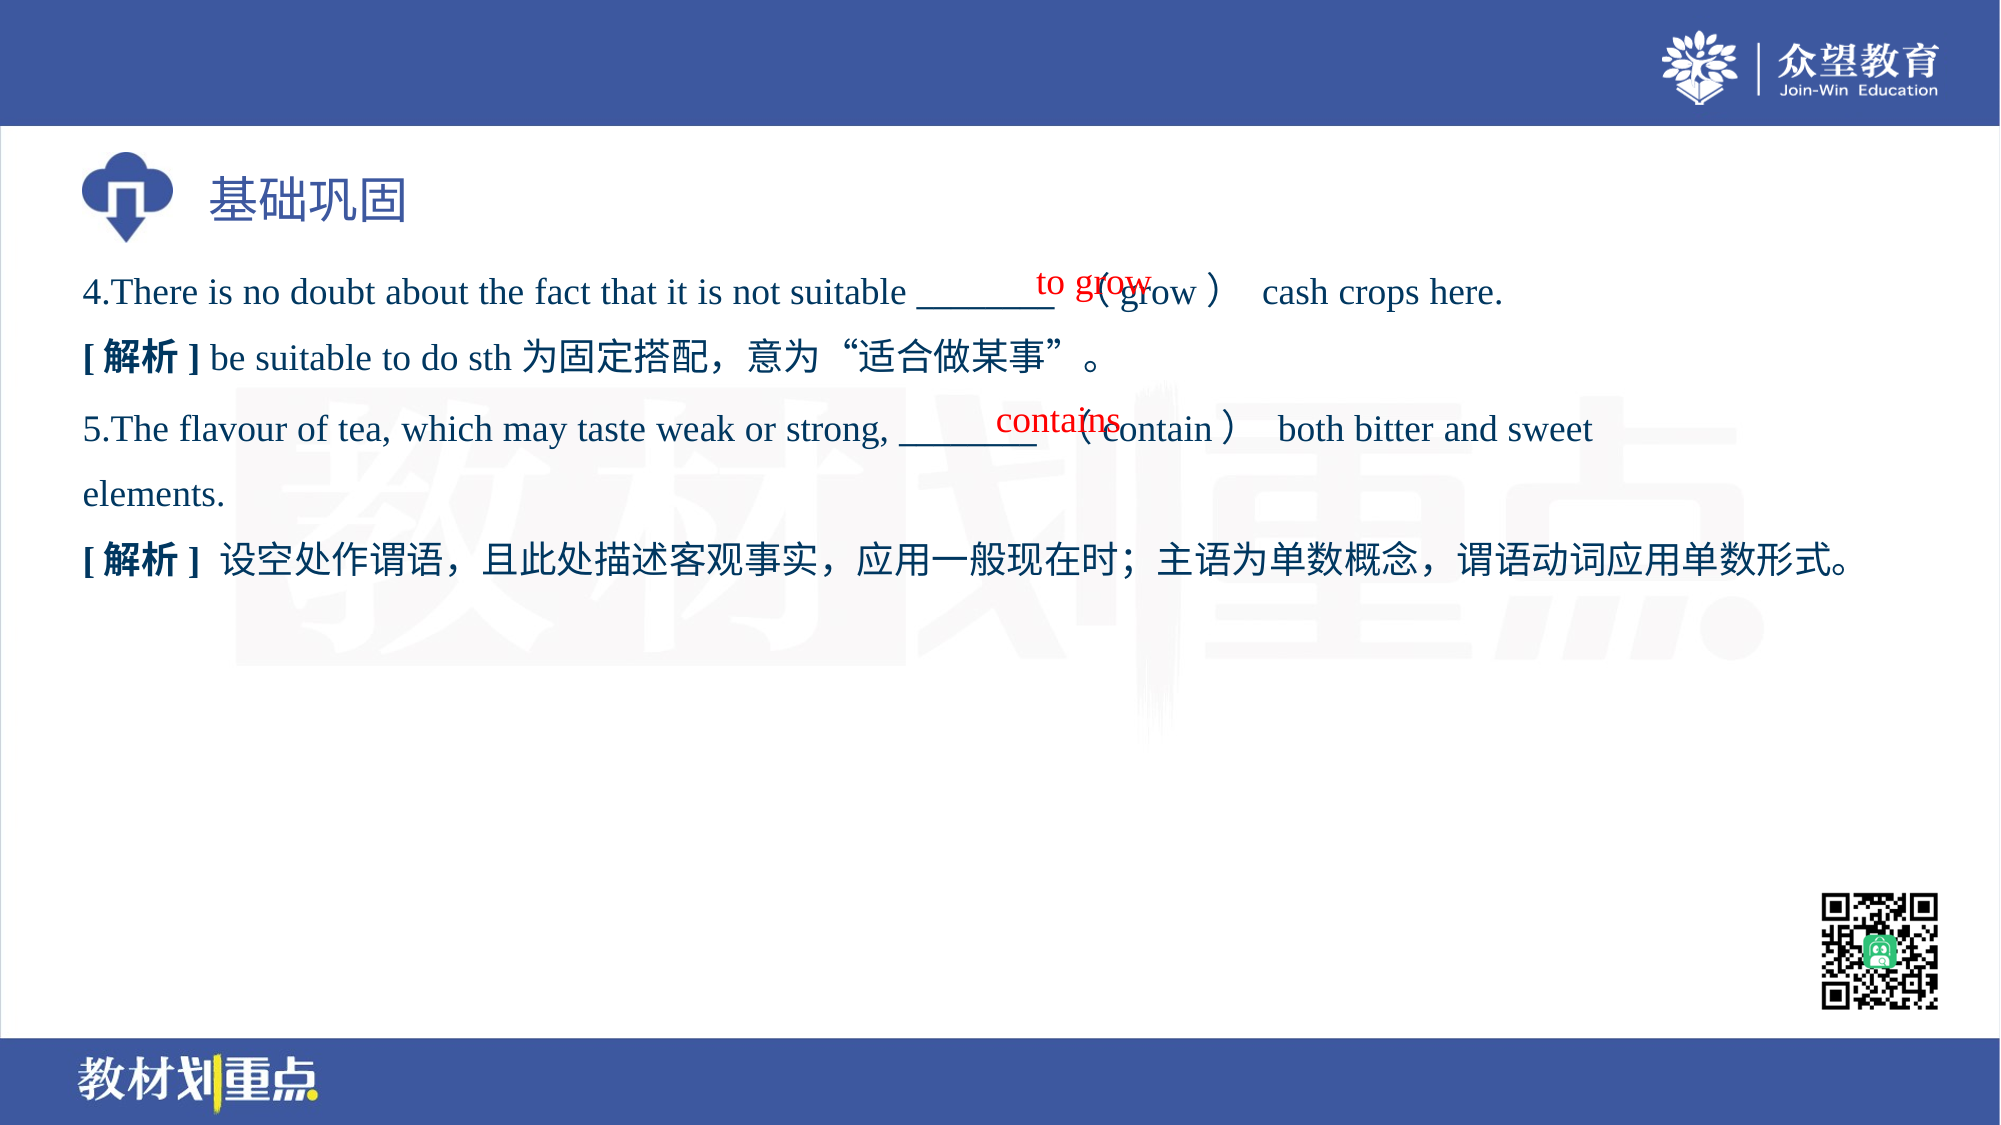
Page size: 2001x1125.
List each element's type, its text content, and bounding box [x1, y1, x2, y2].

text_box 4.There is no doubt about the fact that it is not suitable ________ （grow） cash crops here. [82, 247, 1817, 306]
text_box [解析] be suitable to do sth为固定搭配，意为“适合做某事”。 [82, 313, 1817, 371]
text_box to grow [1017, 236, 1171, 295]
text_box 5.The flavour of tea, which may taste weak or strong, ________ （contain） both bitter and sweet elements. [82, 380, 1817, 508]
text_box contains [982, 375, 1135, 434]
picture [0, 0, 2000, 1125]
text_box [解析] 设空处作谓语，且此处描述客观事实，应用一般现在时；主语为单数概念，谓语动词应用单数形式。 [82, 516, 1870, 574]
